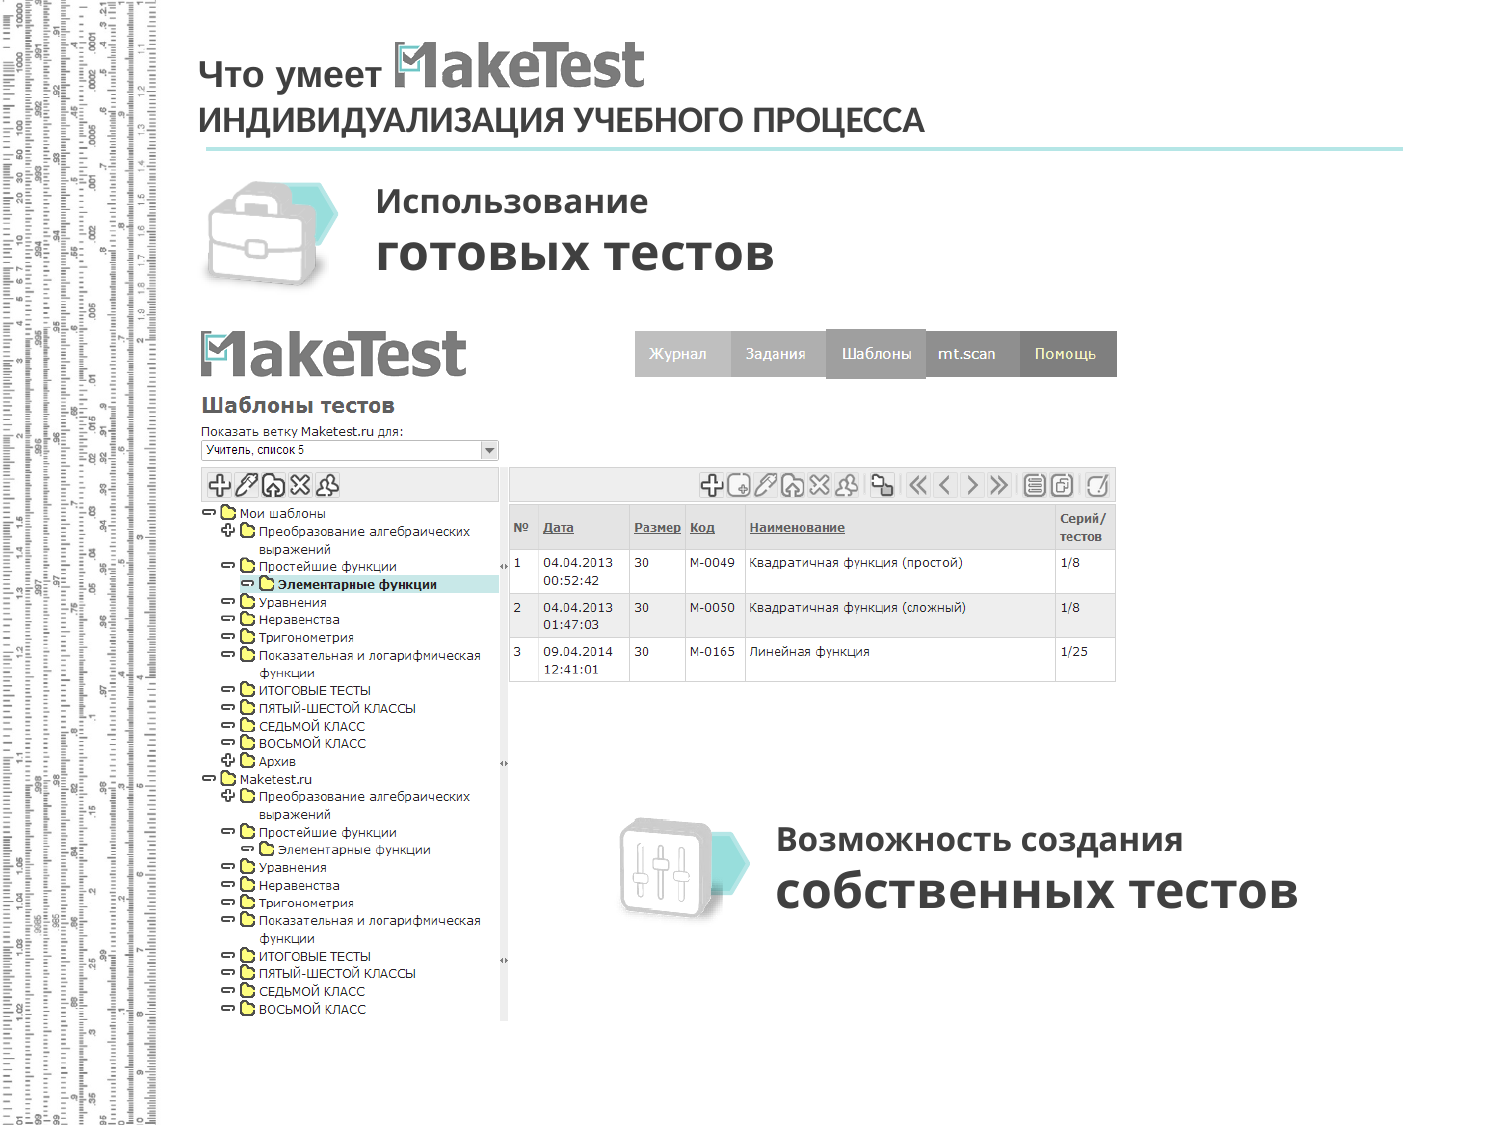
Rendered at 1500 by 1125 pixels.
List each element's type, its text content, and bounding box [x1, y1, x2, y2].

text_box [607, 798, 749, 933]
picture [194, 326, 1121, 1022]
text_box Возможность создания собственных тестов [1125, 810, 1316, 926]
picture [395, 42, 645, 88]
picture [194, 160, 329, 295]
text_box Использование готовых тестов [360, 172, 892, 288]
text_box Что умеет ИНДИВИДУАЛИЗАЦИЯ УЧЕБНОГО ПРОЦЕССА [183, 42, 1461, 149]
picture [0, 0, 161, 1125]
text_box [333, 204, 339, 224]
